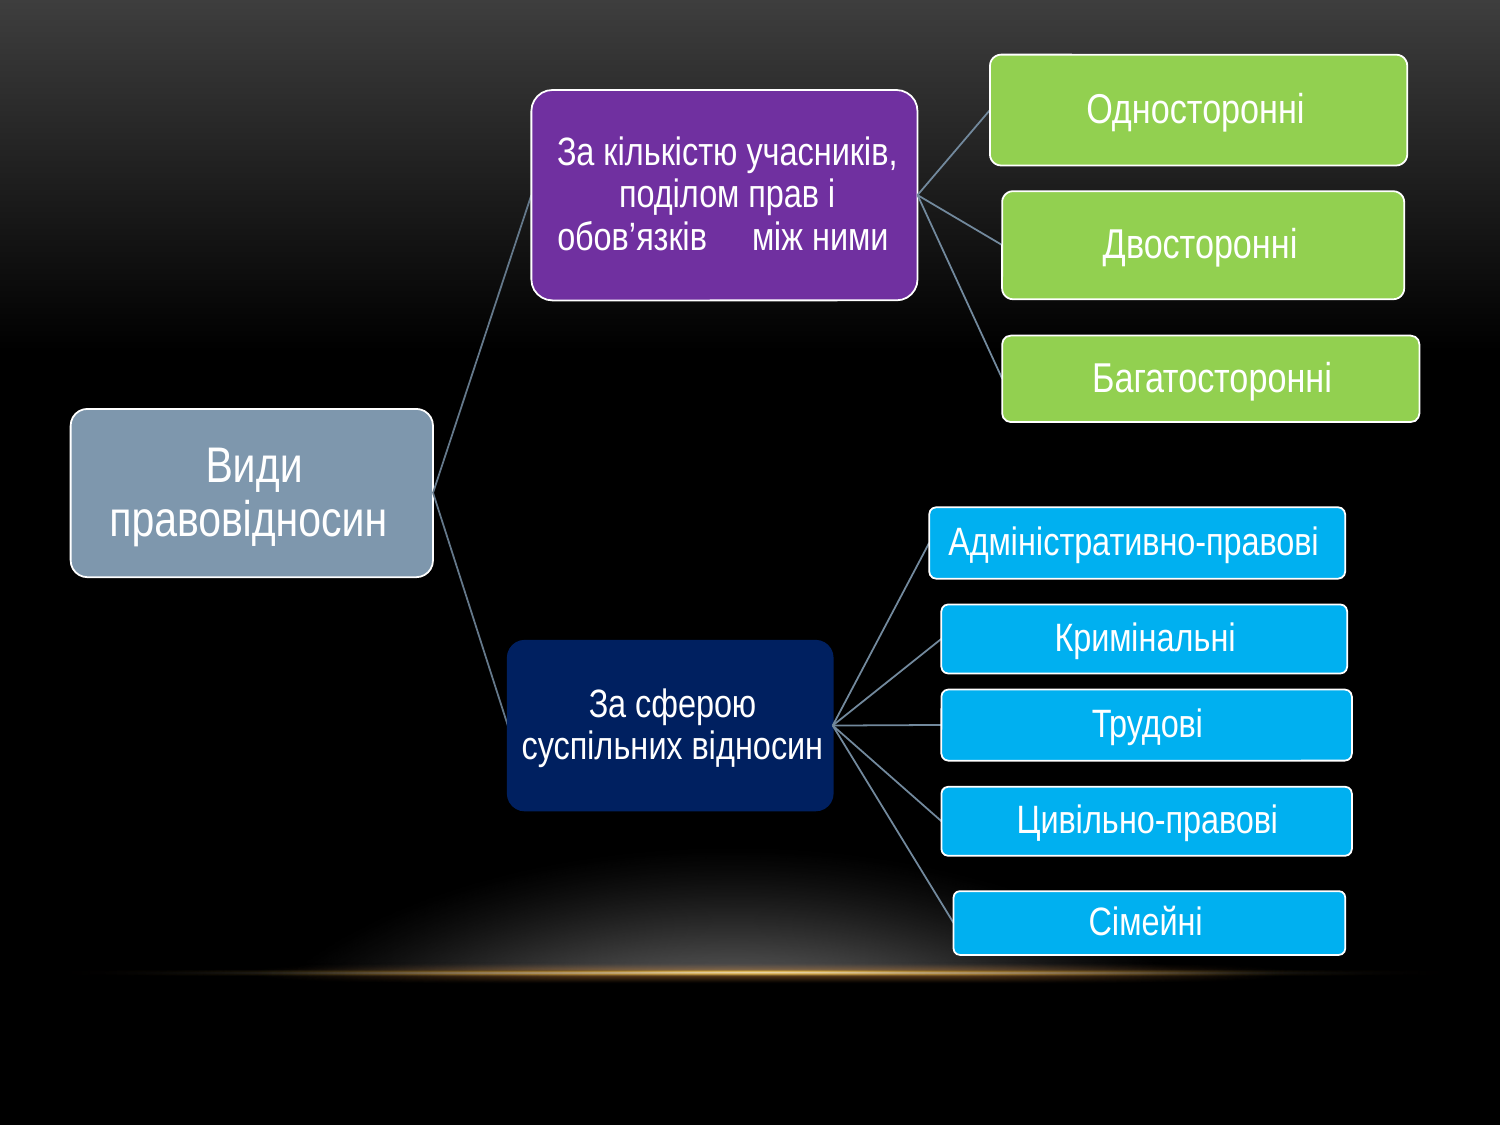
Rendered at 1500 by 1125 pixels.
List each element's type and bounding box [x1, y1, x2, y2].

picture [0, 0, 1500, 1125]
list [41, 42, 1460, 1047]
